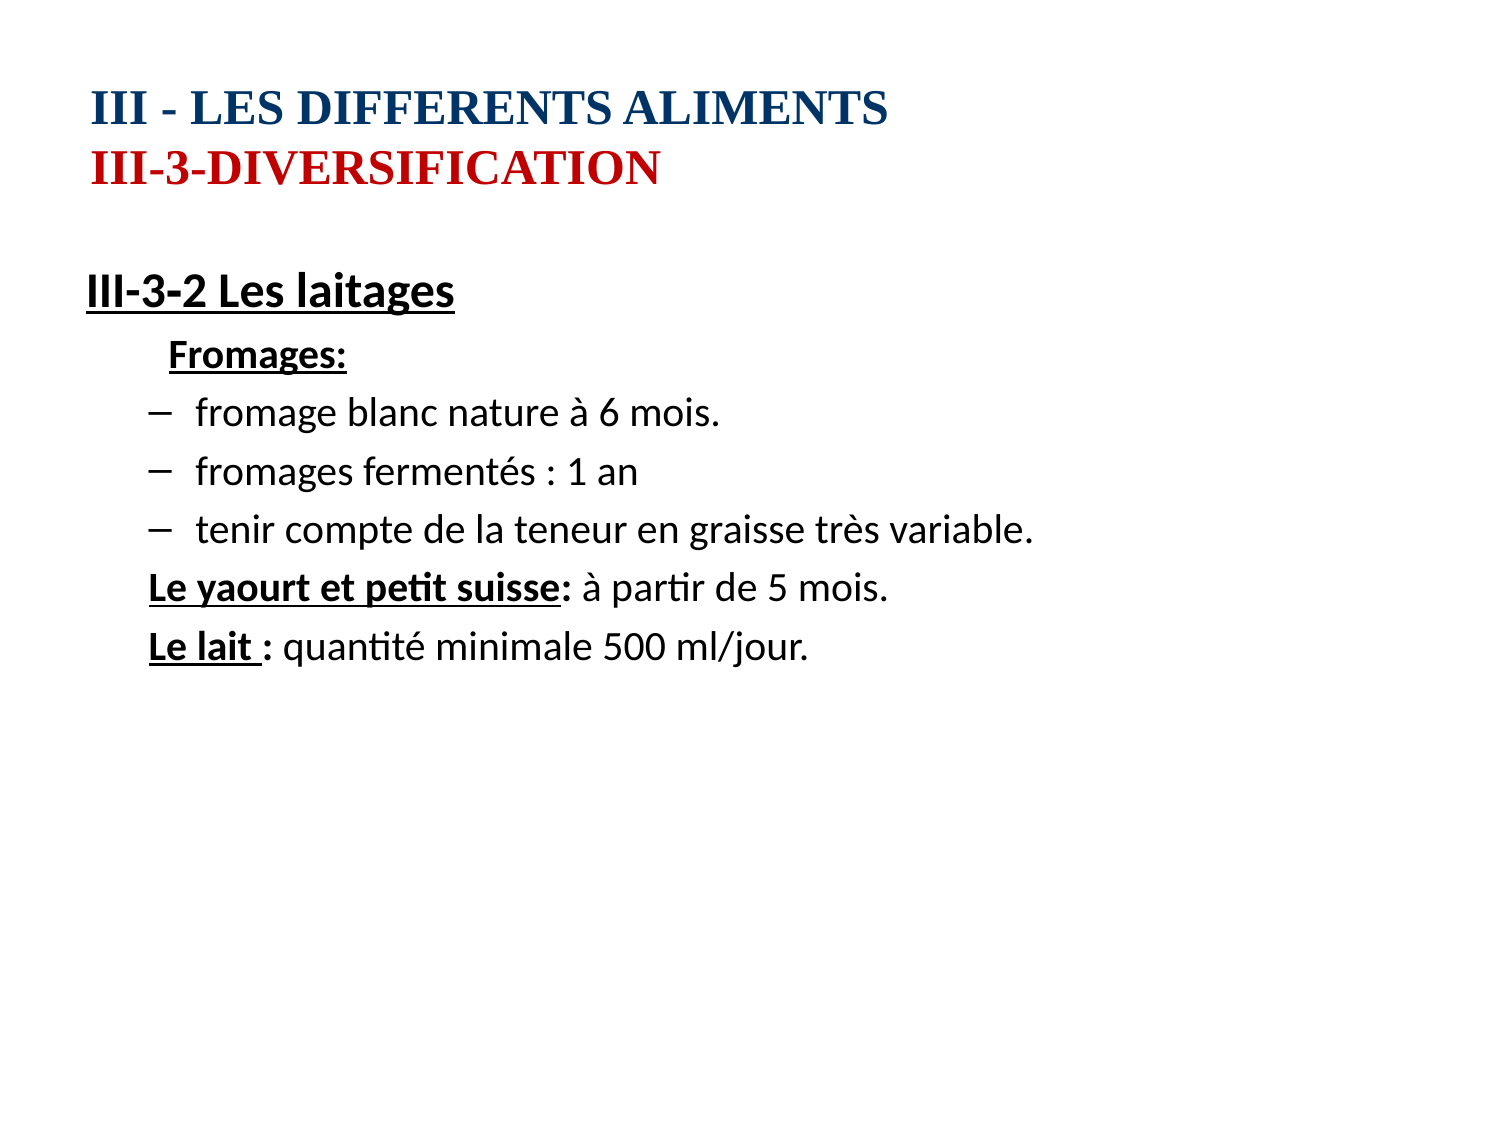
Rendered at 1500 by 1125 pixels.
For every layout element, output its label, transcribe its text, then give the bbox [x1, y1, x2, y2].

title III ‑ LES DIFFERENTS ALIMENTS III-3‑DIVERSIFICATION [0, 58, 1351, 212]
list III-3‑2 Les laitages Fromages: fromage blanc nature à 6 mois. fromages fermentés : 1 an tenir compte de la teneur en graisse très variable. Le yaourt et petit suisse: à partir de 5 mois. Le lait : quantité minimale 500 ml/jour. [58, 245, 1466, 809]
